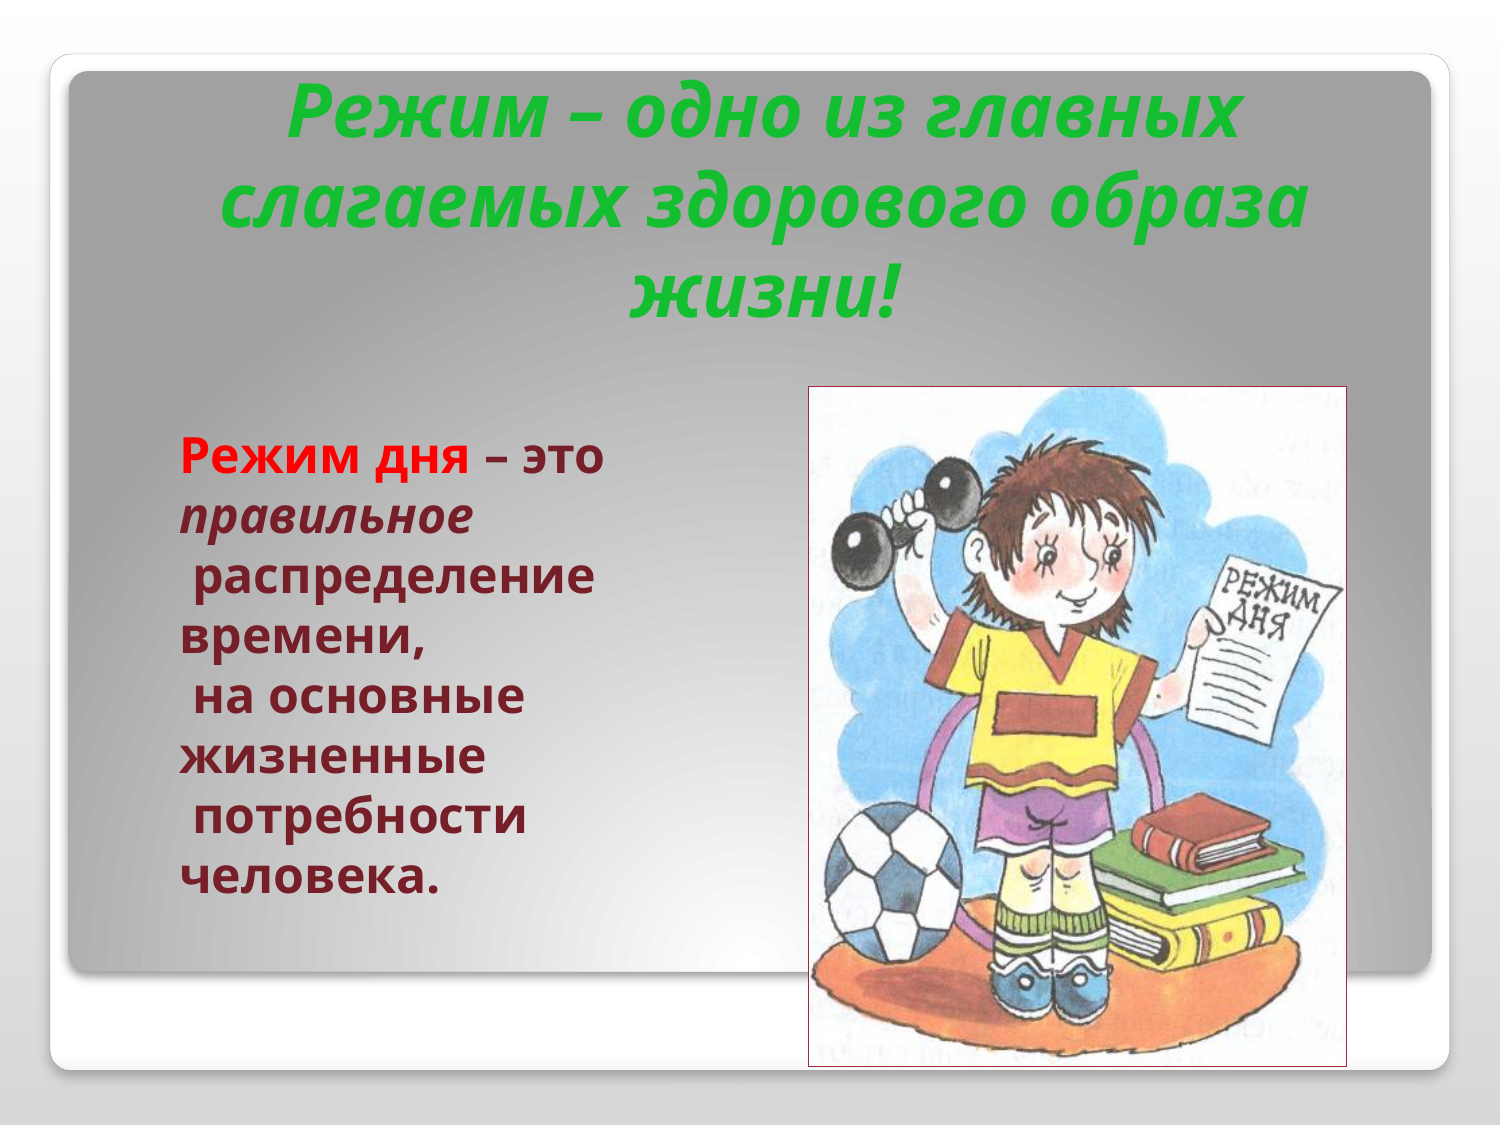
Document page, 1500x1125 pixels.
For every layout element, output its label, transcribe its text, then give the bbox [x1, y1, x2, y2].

title Режим – одно из главных слагаемых здорового образа жизни! [105, 70, 1425, 340]
text_box Режим дня – это правильное распределение времени, на основные жизненные потребности человека. [164, 416, 666, 912]
picture [808, 386, 1347, 1067]
